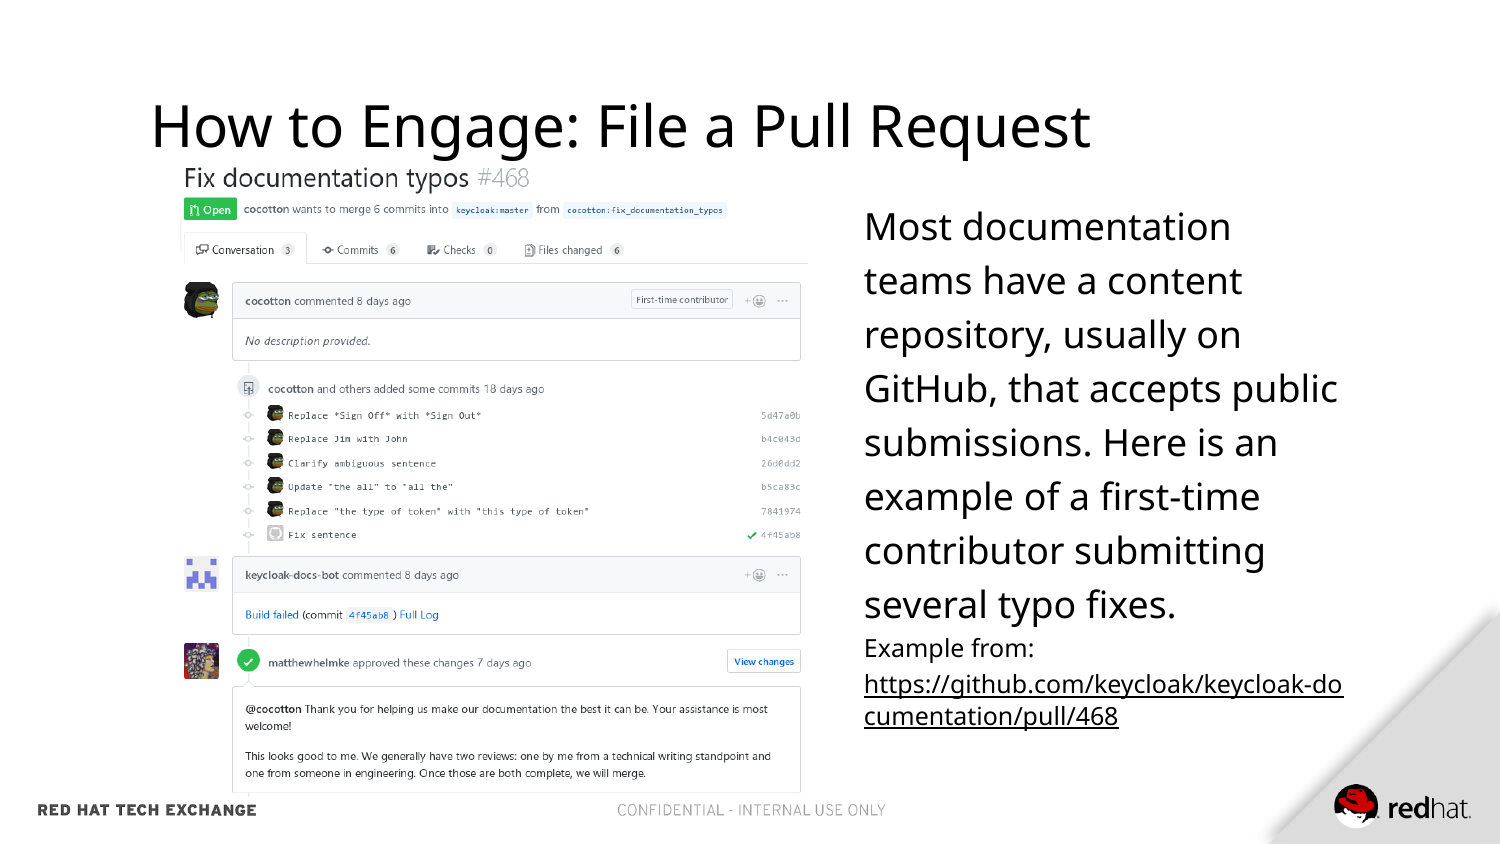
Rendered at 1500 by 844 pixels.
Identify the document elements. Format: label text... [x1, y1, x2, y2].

title How to Engage: File a Pull Request [135, 0, 1365, 175]
picture [0, 0, 1500, 844]
list Most documentation teams have a content repository, usually on GitHub, that accepts public submissions. Here is an example of a first-time contributor submitting several typo fixes. Example from: https://github.com/keycloak/keycloak-documentation/pull/468 [849, 179, 1365, 750]
